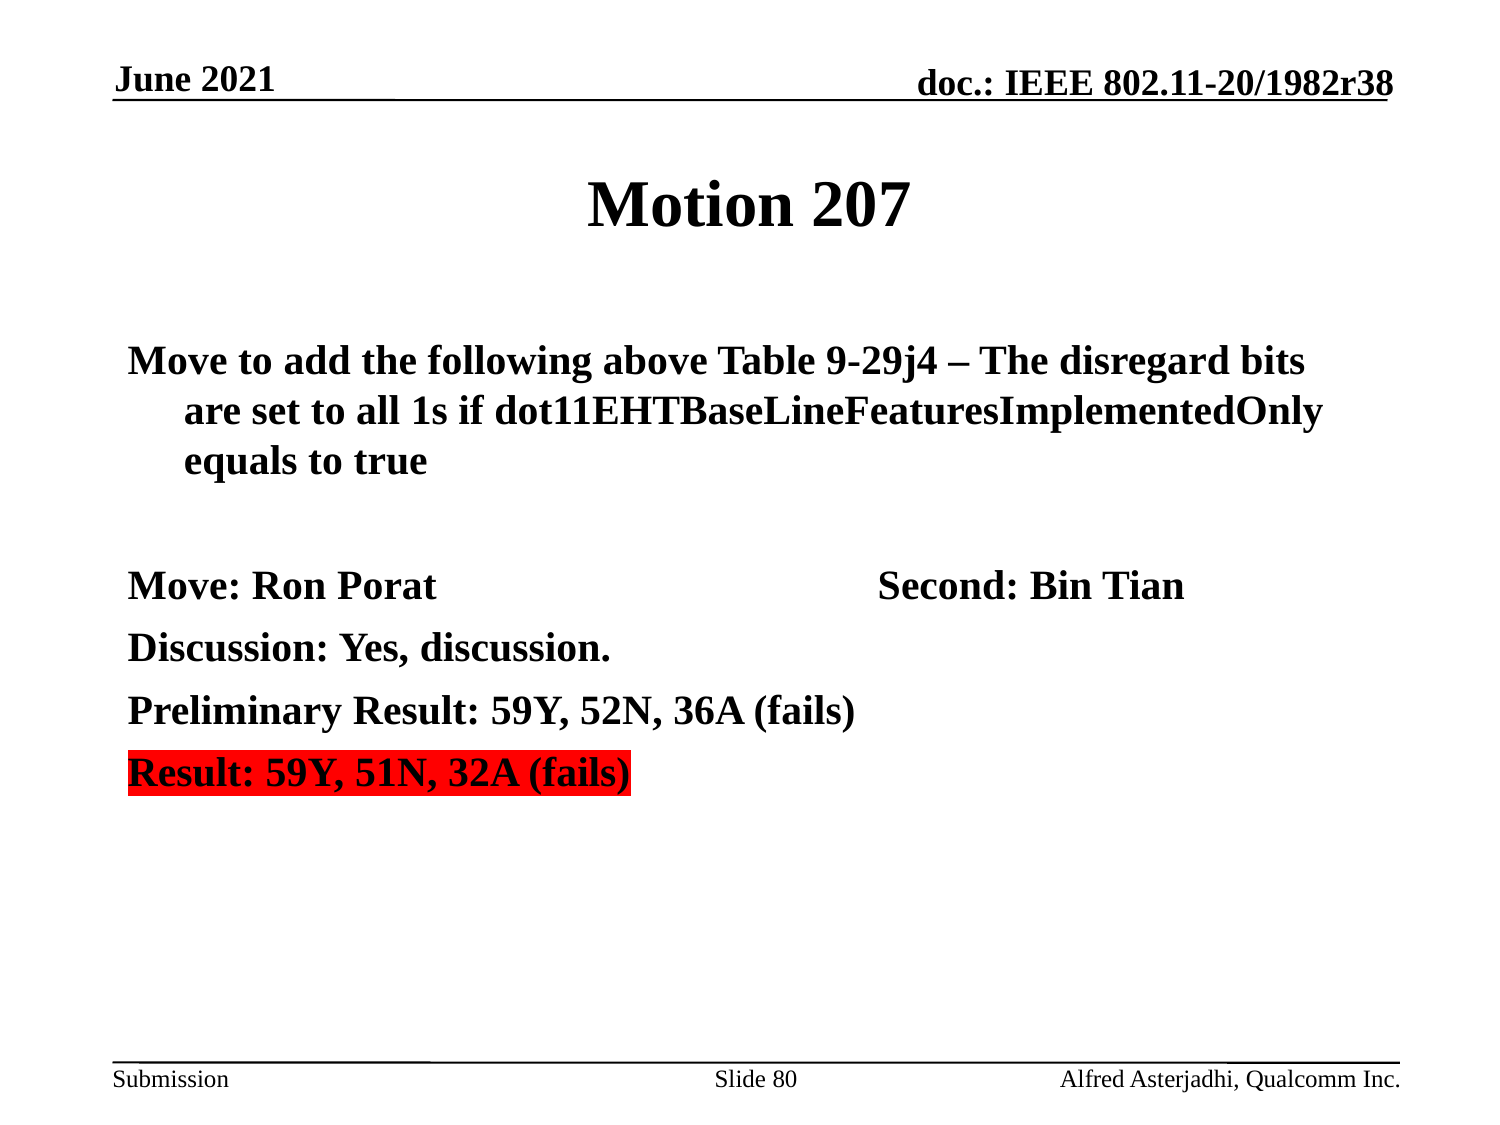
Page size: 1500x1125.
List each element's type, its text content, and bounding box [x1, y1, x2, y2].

slide_number Slide 80 [712, 1061, 800, 1123]
title Motion 207 [112, 112, 1388, 288]
list Move to add the following above Table 9-29j4 – The disregard bits are set to all 1s if dot11EHTBaseLineFeaturesImplementedOnly equals to true Move: Ron Porat Second: Bin Tian Discussion: Yes, discussion. Preliminary Result: 59Y, 52N, 36A (fails) Result: 59Y, 51N, 32A (fails) [112, 324, 1388, 1000]
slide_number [114, 54, 423, 100]
footer Alfred Asterjadhi, Qualcomm Inc. [878, 1061, 1402, 1093]
